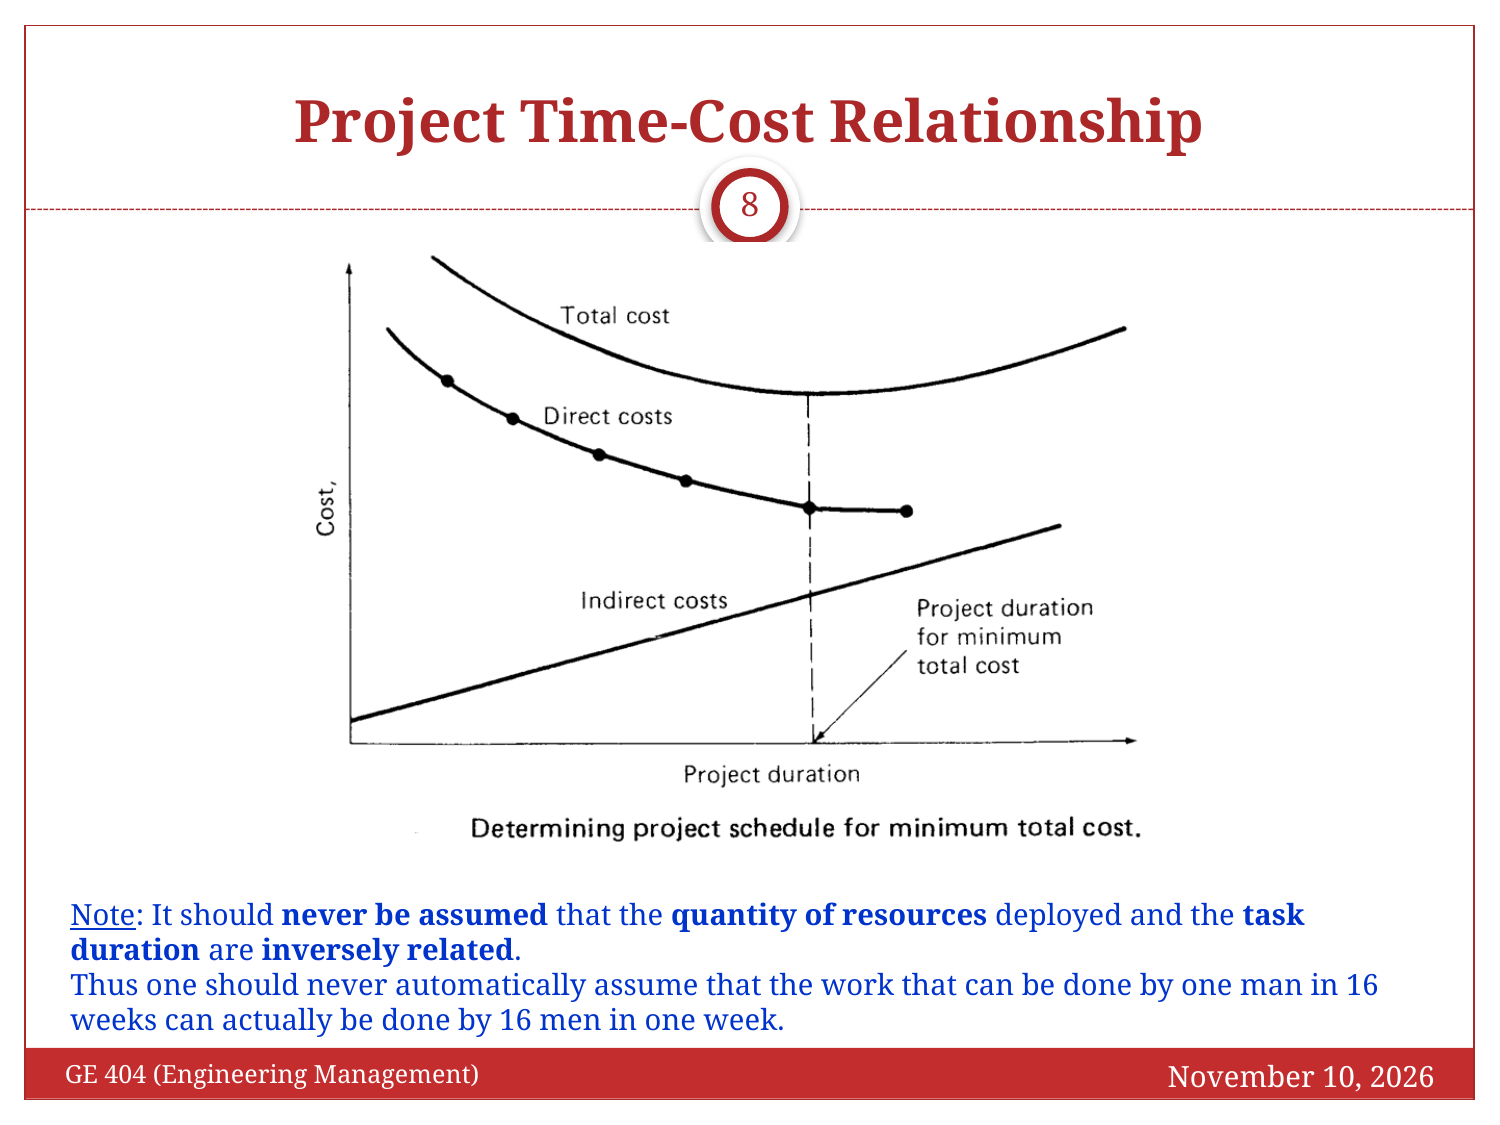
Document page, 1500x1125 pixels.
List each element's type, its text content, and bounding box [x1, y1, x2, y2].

text_box Note: It should never be assumed that the quantity of resources deployed and the task duration are inversely related. Thus one should never automatically assume that the work that can be done by one man in 16 weeks can actually be done by 16 men in one week. [55, 889, 1450, 1044]
picture [312, 242, 1147, 850]
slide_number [950, 1050, 1450, 1111]
title Project Time-Cost Relationship [49, 37, 1450, 162]
footer GE 404 (Engineering Management) [50, 1051, 638, 1112]
slide_number 8 [712, 169, 788, 239]
